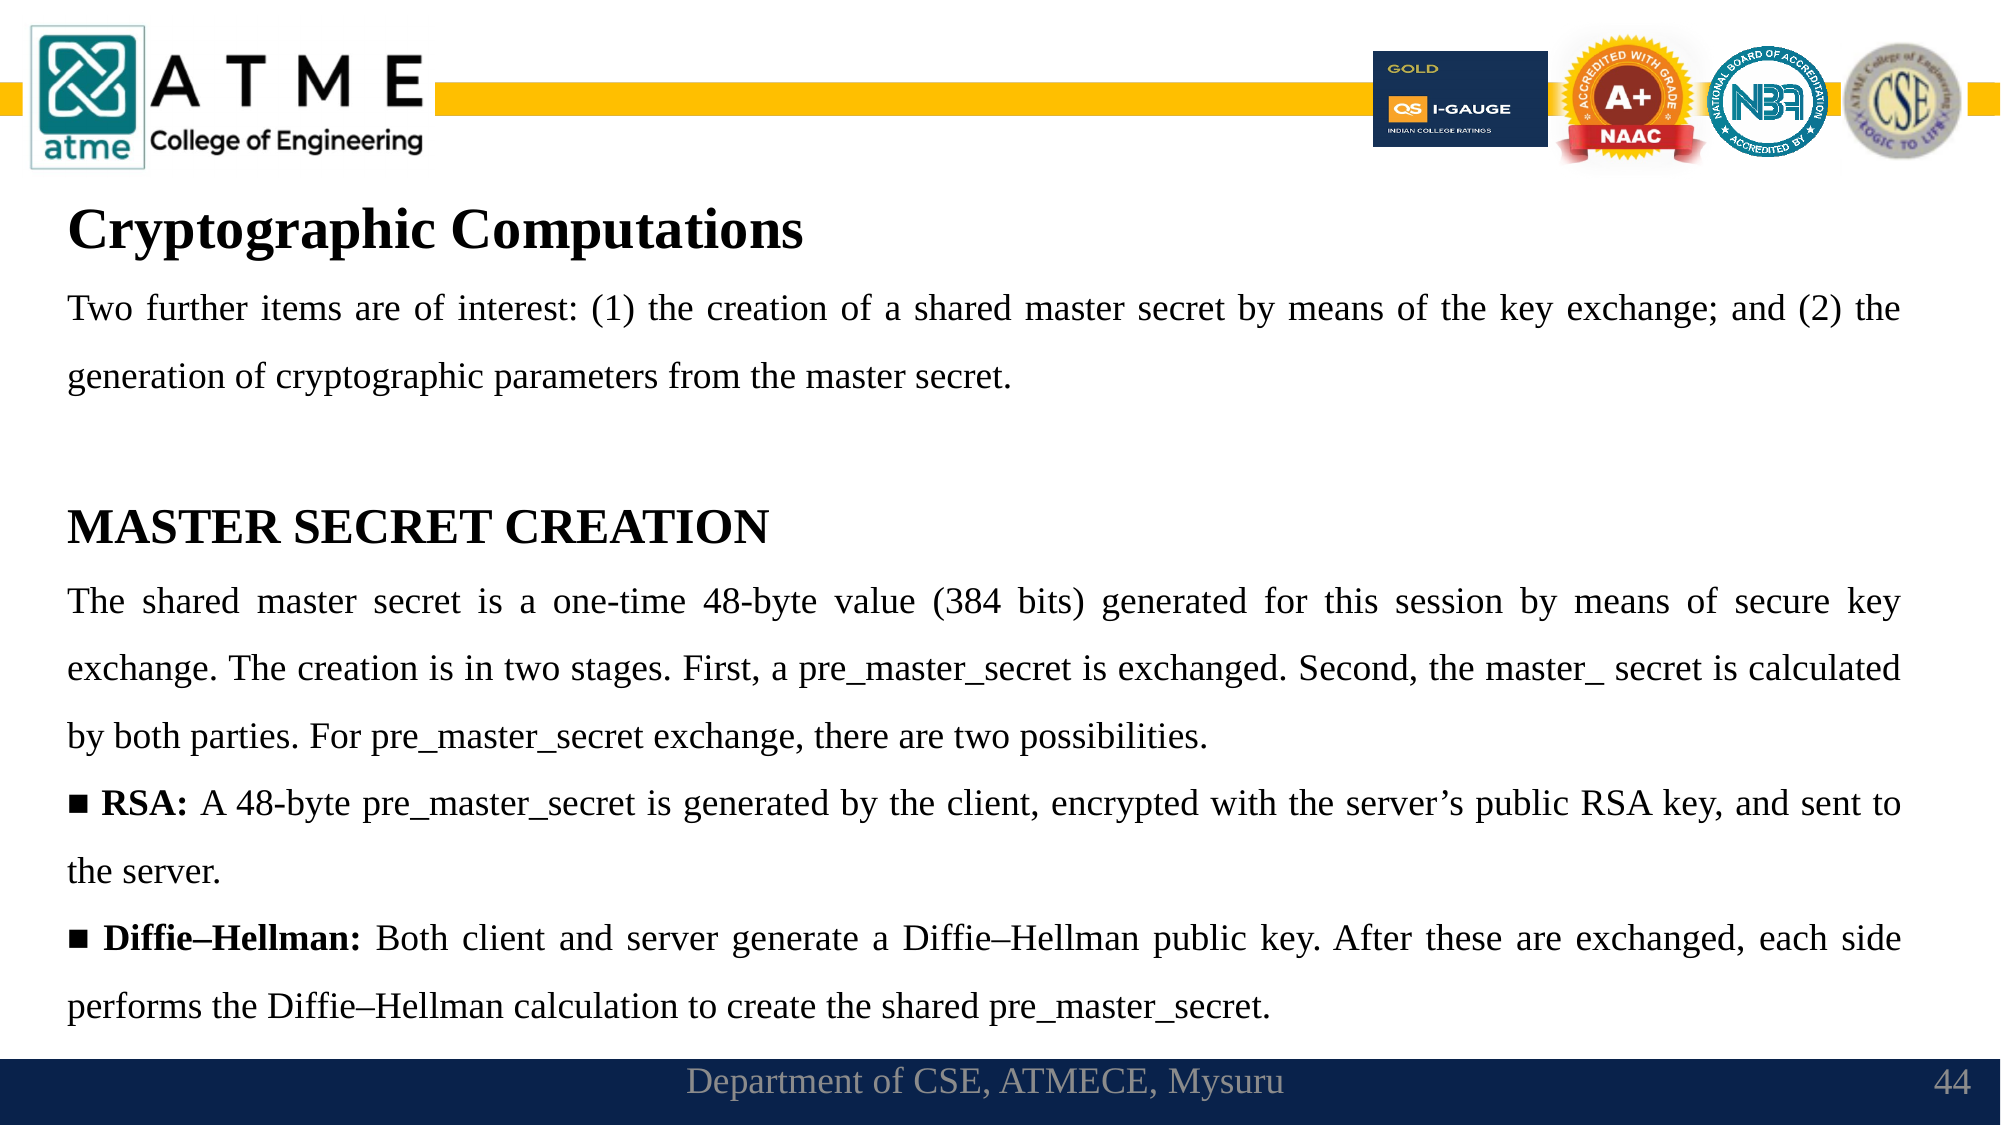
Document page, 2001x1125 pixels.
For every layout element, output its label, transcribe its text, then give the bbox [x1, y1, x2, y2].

picture [0, 1059, 2001, 1125]
footer Department of CSE, ATMECE, Mysuru [501, 1056, 1470, 1102]
picture [1373, 20, 1828, 148]
picture [1840, 26, 1968, 176]
slide_number 44 [1511, 1057, 1972, 1103]
picture [22, 15, 435, 178]
text_box Cryptographic Computations Two further items are of interest: (1) the creation of a shared master secret by means of the key exchange; and (2) the generation of cryptographic parameters from the master secret. MASTER SECRET CREATION The shared master secret is a one-time 48-byte value (384 bits) generated for this session by means of secure key exchange. The creation is in two stages. First, a pre_master_secret is exchanged. Second, the master_ secret is calculated by both parties. For pre_master_secret exchange, there are two possibilities. ■ RSA: A 48-byte pre_master_secret is generated by the client, encrypted with the server’s public RSA key, and sent to the server. ■ Diffie–Hellman: Both client and server generate a Diffie–Hellman public key. After these are exchanged, each side performs the Diffie–Hellman calculation to create the shared pre_master_secret. [52, 148, 1919, 1101]
